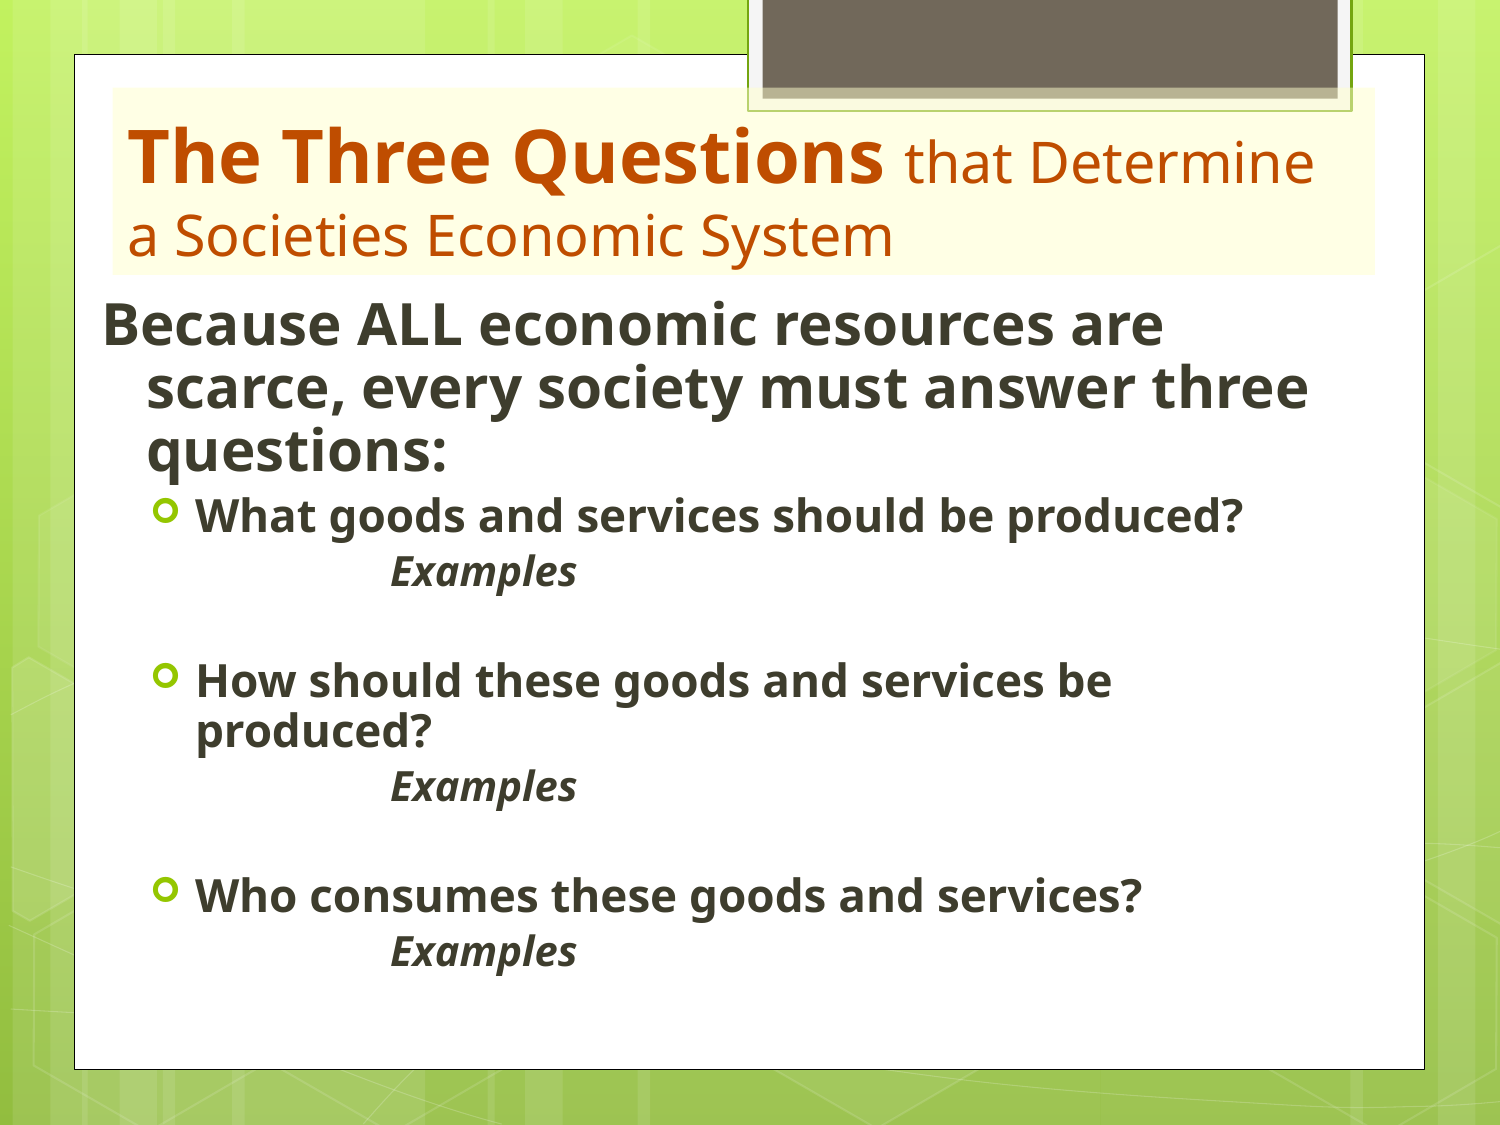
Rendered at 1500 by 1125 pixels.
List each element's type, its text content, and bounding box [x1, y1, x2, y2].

title The Three Questions that Determine a Societies Economic System [112, 87, 1375, 275]
list Because ALL economic resources are scarce, every society must answer three questions: What goods and services should be produced? Examples How should these goods and services be produced? Examples Who consumes these goods and services? Examples [75, 287, 1363, 1088]
